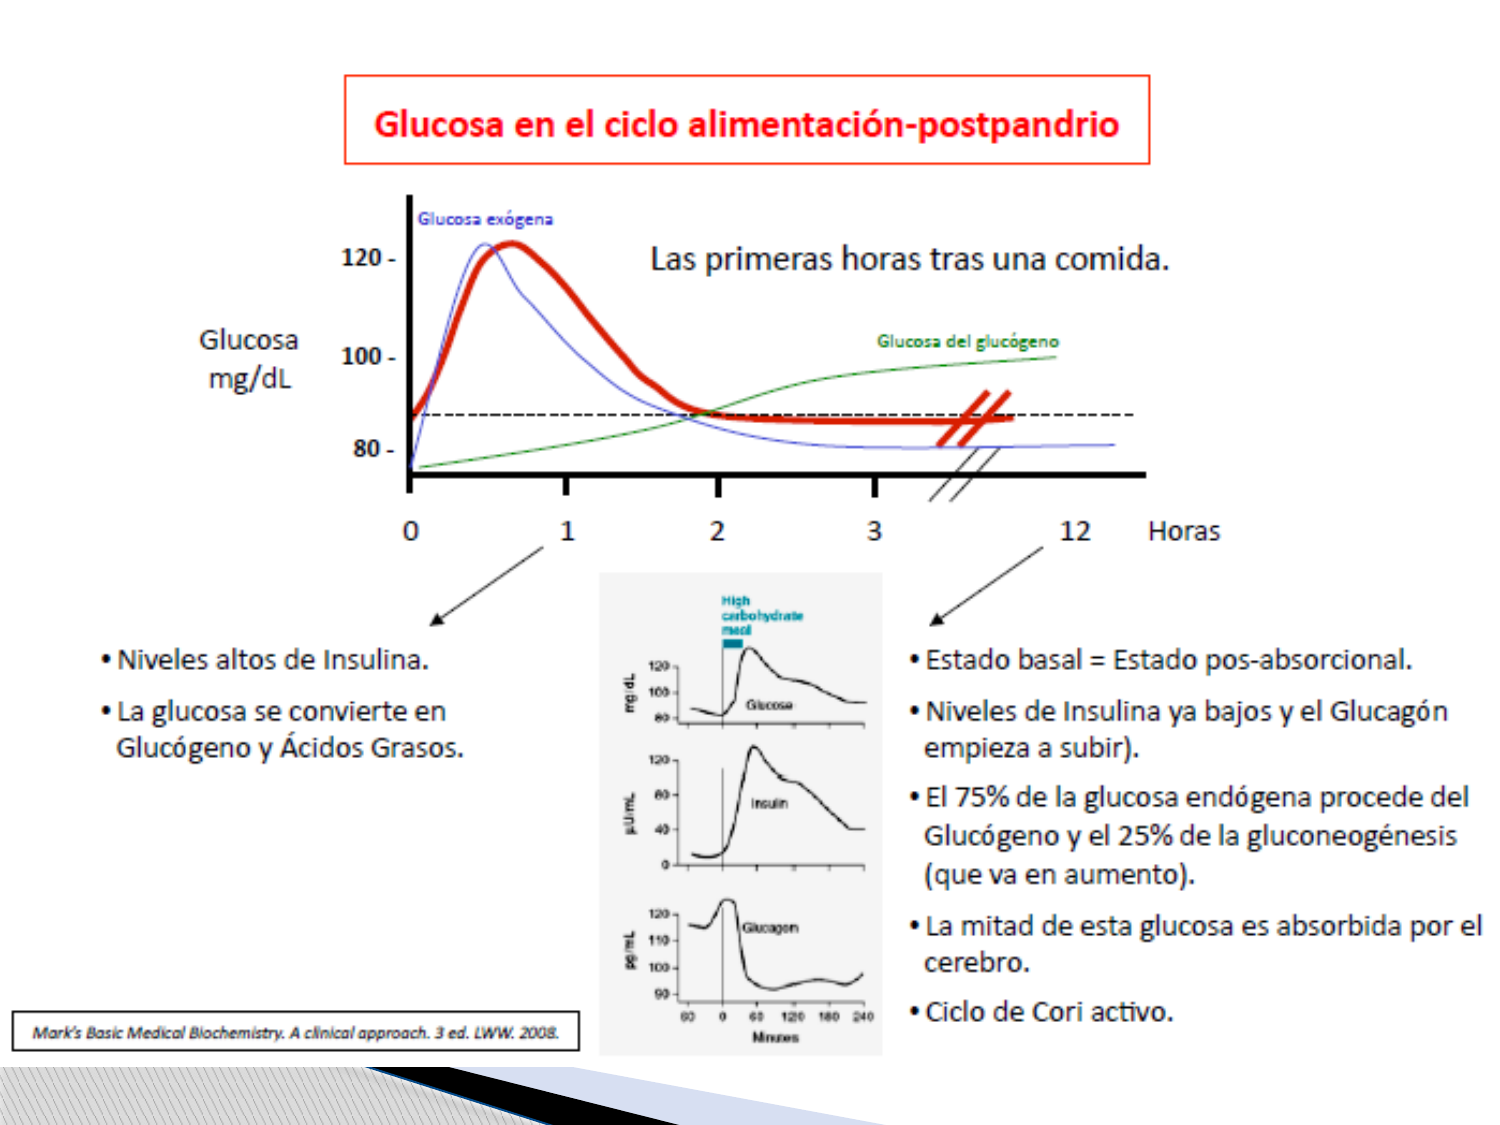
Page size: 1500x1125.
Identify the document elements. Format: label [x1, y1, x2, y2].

picture [0, 58, 1500, 1067]
